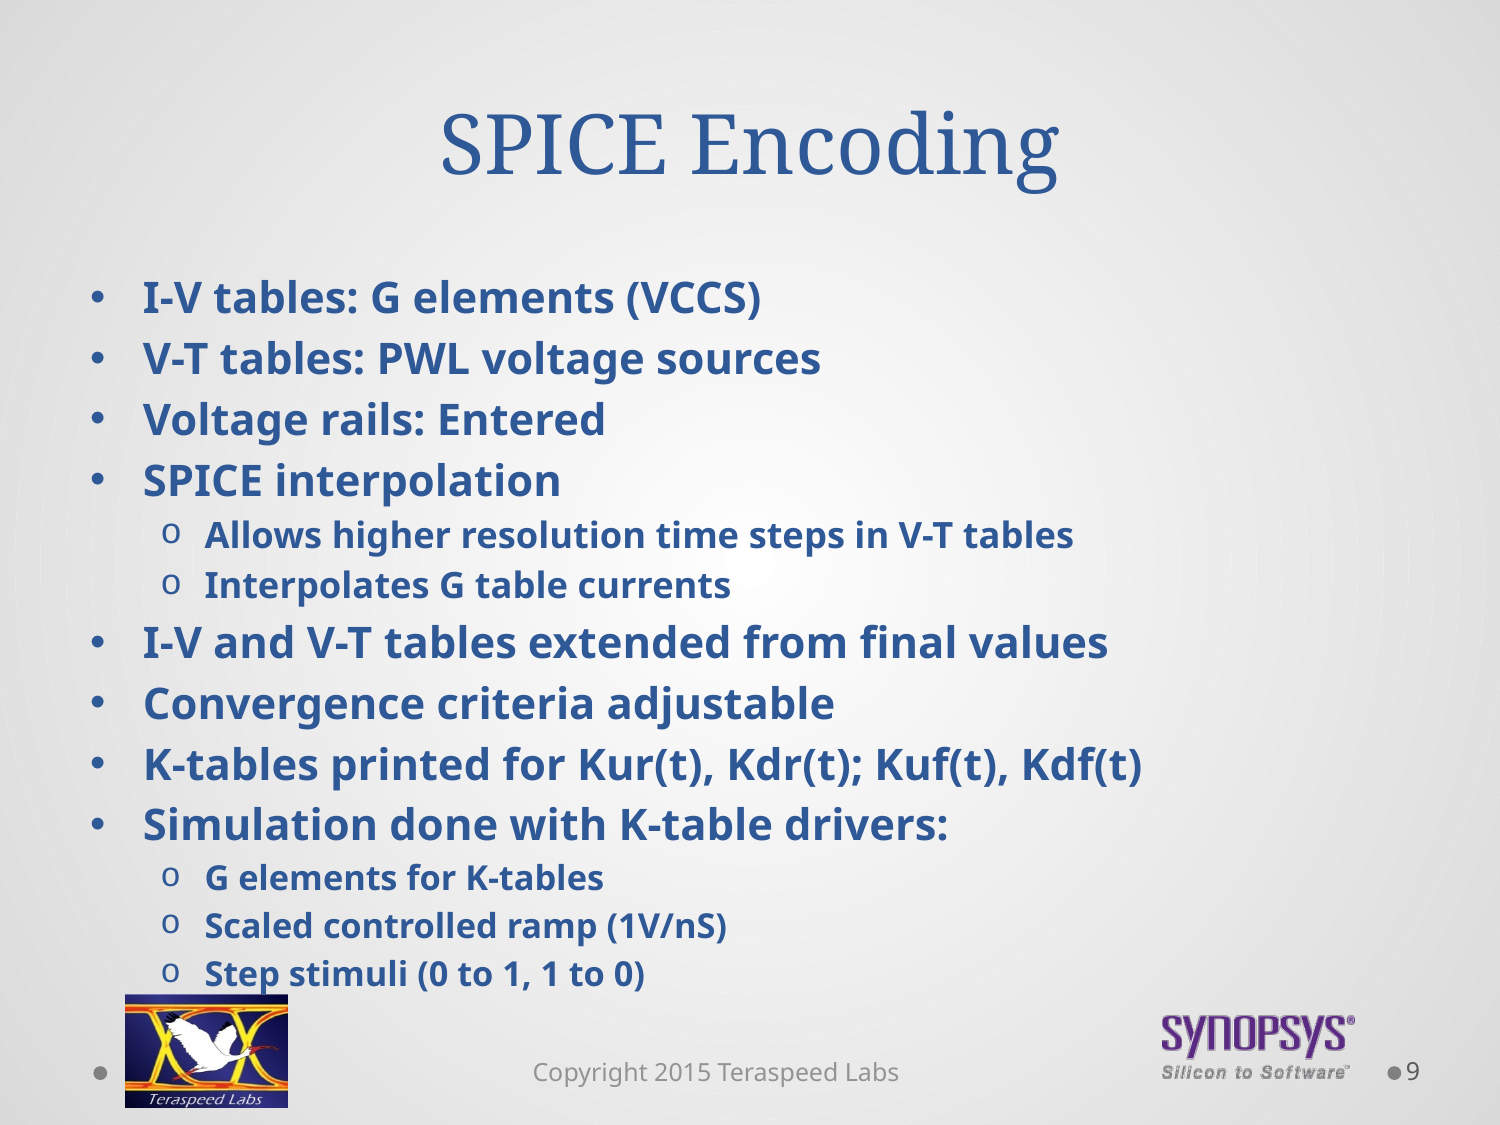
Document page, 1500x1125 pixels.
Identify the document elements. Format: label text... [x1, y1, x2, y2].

picture [1162, 1005, 1355, 1092]
title SPICE Encoding [75, 0, 1425, 262]
picture [125, 1005, 288, 1108]
slide_number 9 [1401, 1042, 1494, 1103]
list I-V tables: G elements (VCCS) V-T tables: PWL voltage sources Voltage rails: Entered SPICE interpolation Allows higher resolution time steps in V-T tables Interpolates G table currents I-V and V-T tables extended from final values Convergence criteria adjustable K-tables printed for Kur(t), Kdr(t); Kuf(t), Kdf(t) Simulation done with K-table drivers: G elements for K-tables Scaled controlled ramp (1V/nS) Step stimuli (0 to 1, 1 to 0) [75, 262, 1425, 1005]
footer Copyright 2015 Teraspeed Labs [525, 1043, 993, 1103]
